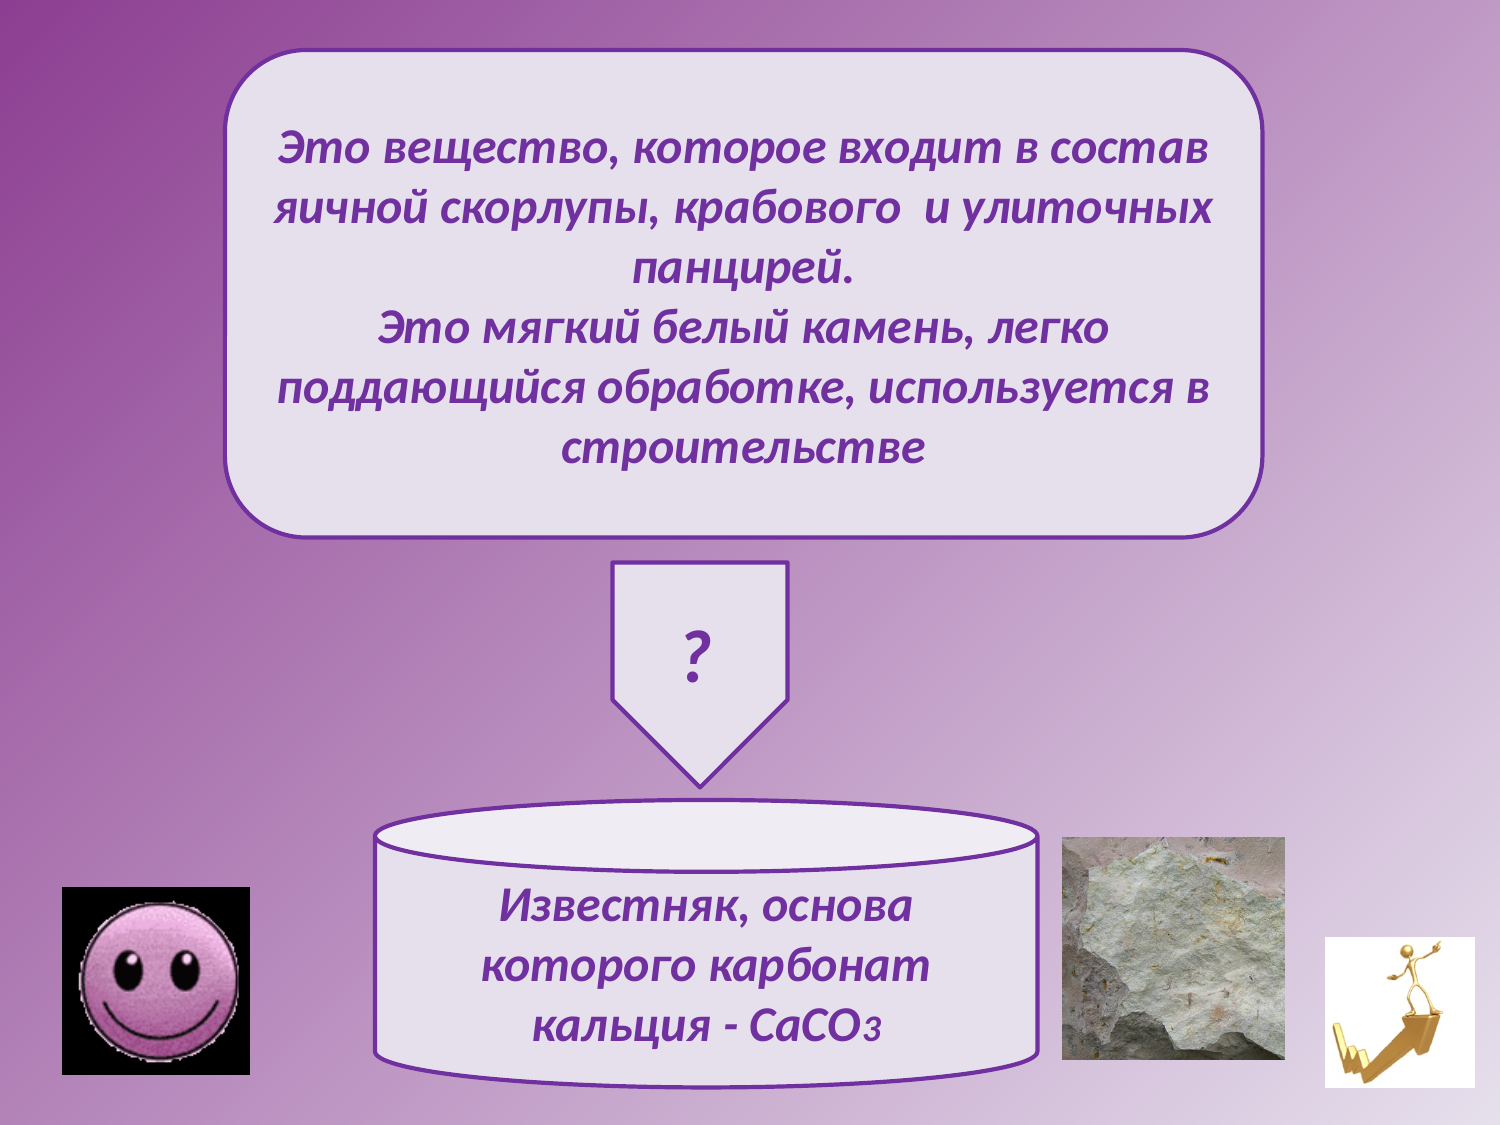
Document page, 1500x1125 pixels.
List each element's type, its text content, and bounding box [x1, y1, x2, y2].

picture [62, 887, 251, 1076]
picture [1062, 837, 1285, 1060]
text_box Это вещество, которое входит в состав яичной скорлупы, крабового и улиточных панцирей. Это мягкий белый камень, легко поддающийся обработке, используется в строительстве [222, 47, 1265, 540]
text_box [610, 560, 790, 790]
text_box ? [662, 599, 728, 705]
picture [1324, 937, 1476, 1088]
text_box Известняк, основа которого карбонат кальция - СаСО3 [372, 797, 1040, 1090]
